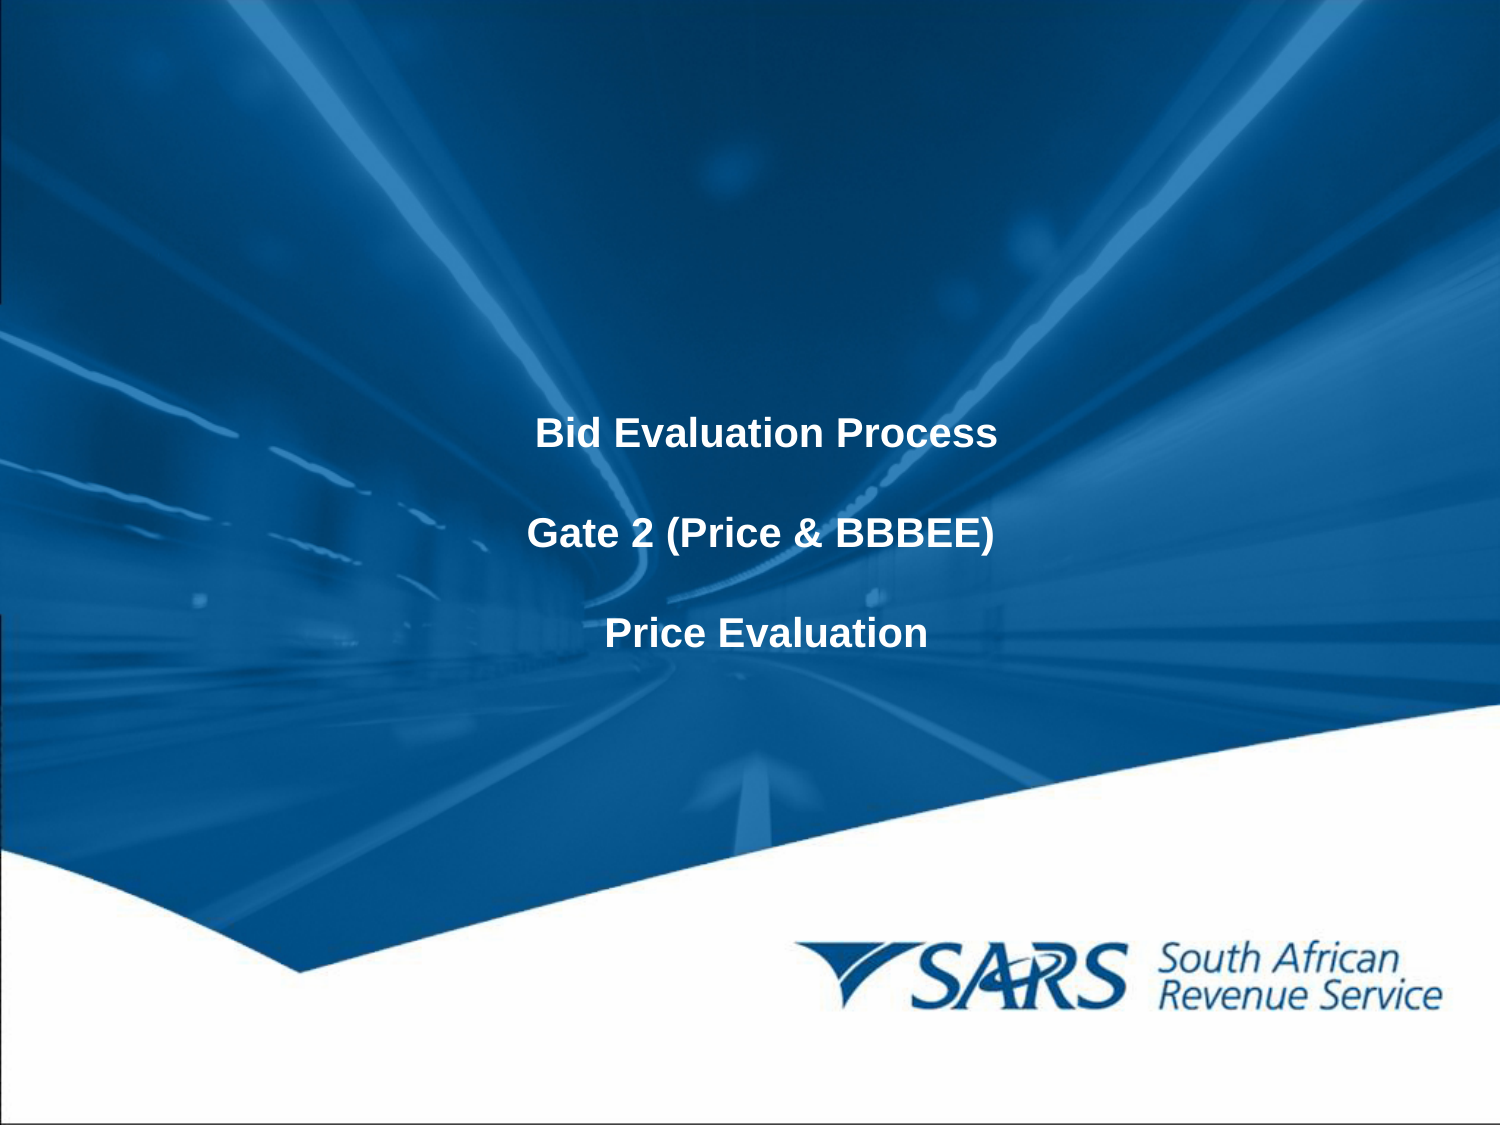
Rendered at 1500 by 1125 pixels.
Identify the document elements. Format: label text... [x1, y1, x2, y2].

picture [0, 0, 1500, 1125]
subtitle Bid Evaluation Process Gate 2 (Price & BBBEE) Price Evaluation [90, 365, 1443, 659]
